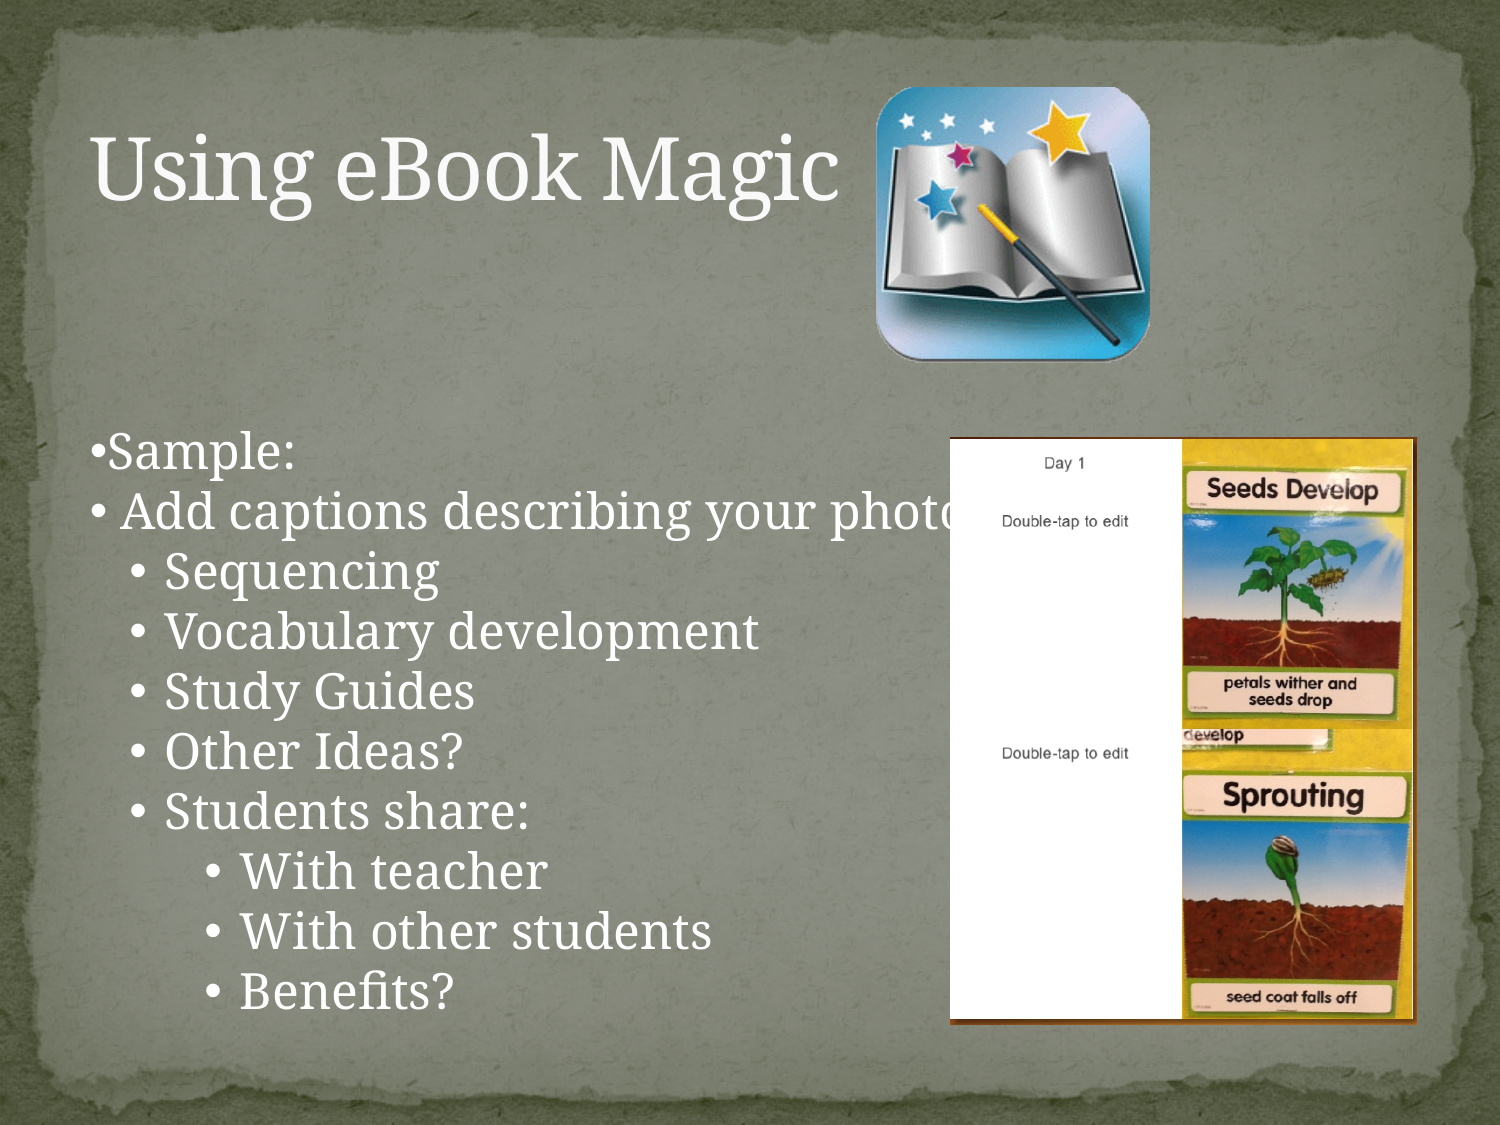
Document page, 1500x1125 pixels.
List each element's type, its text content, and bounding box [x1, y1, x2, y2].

title Using eBook Magic [74, 24, 1425, 225]
text_box Sample: Add captions describing your photos Sequencing Vocabulary development Study Guides Other Ideas? Students share: With teacher With other students Benefits? [74, 412, 1200, 1028]
picture [875, 87, 1150, 364]
picture [950, 437, 1418, 1025]
